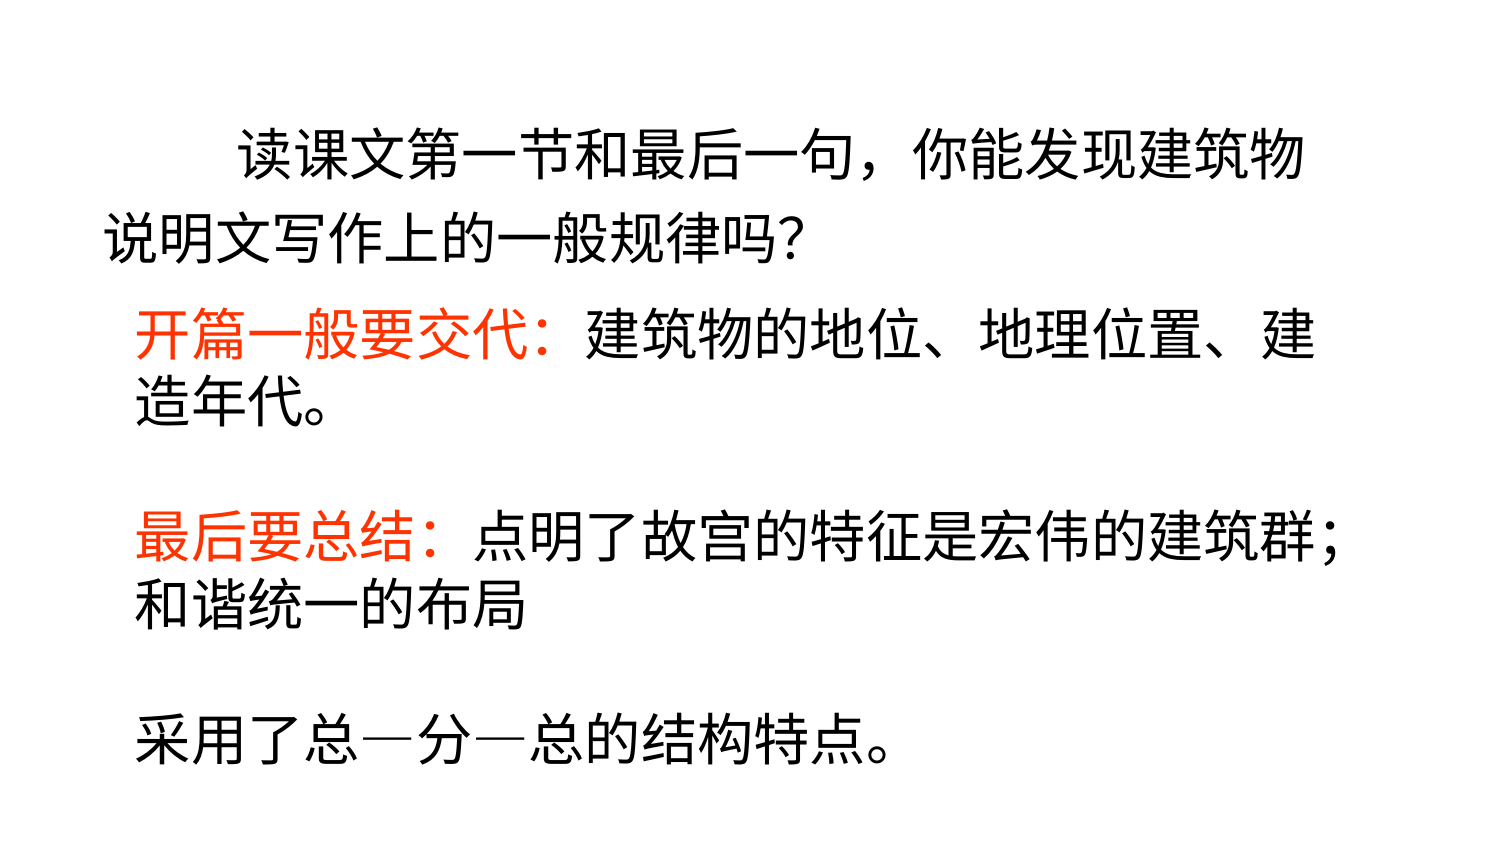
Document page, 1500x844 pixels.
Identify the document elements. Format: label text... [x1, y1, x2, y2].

text_box 开篇一般要交代：建筑物的地位、地理位置、建造年代。 最后要总结：点明了故宫的特征是宏伟的建筑群；和谐统一的布局 采用了总—分—总的结构特点。 [123, 293, 1374, 778]
text_box 读课文第一节和最后一句，你能发现建筑物说明文写作上的一般规律吗？ [91, 84, 1330, 276]
